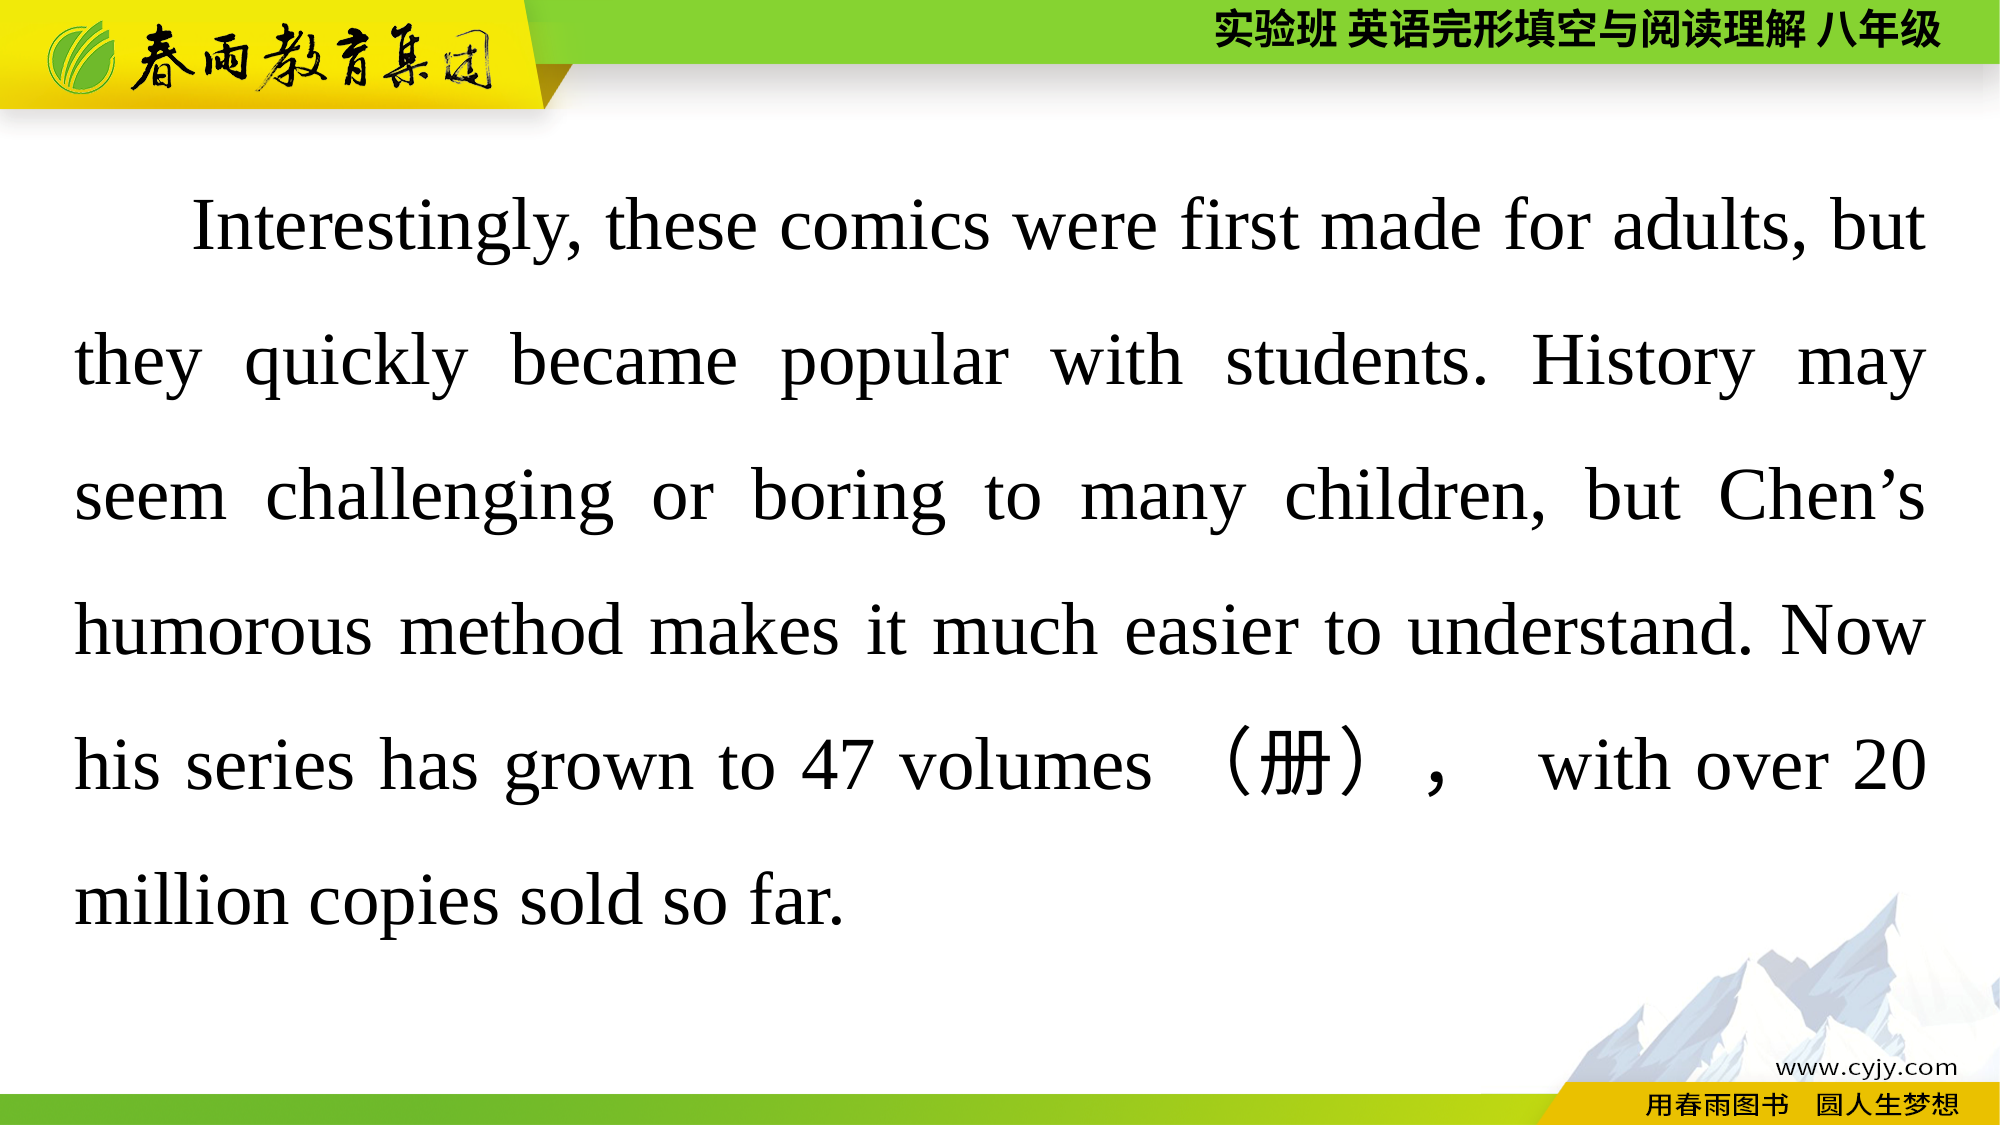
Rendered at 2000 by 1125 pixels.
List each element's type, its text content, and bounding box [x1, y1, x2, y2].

picture [0, 0, 2000, 1125]
list Interestingly, these comics were first made for adults, but they quickly became popular with students. History may seem challenging or boring to many children, but Chen’s humorous method makes it much easier to understand. Now his series has grown to 47 volumes（册）， with over 20 million copies sold so far. [59, 122, 1944, 940]
